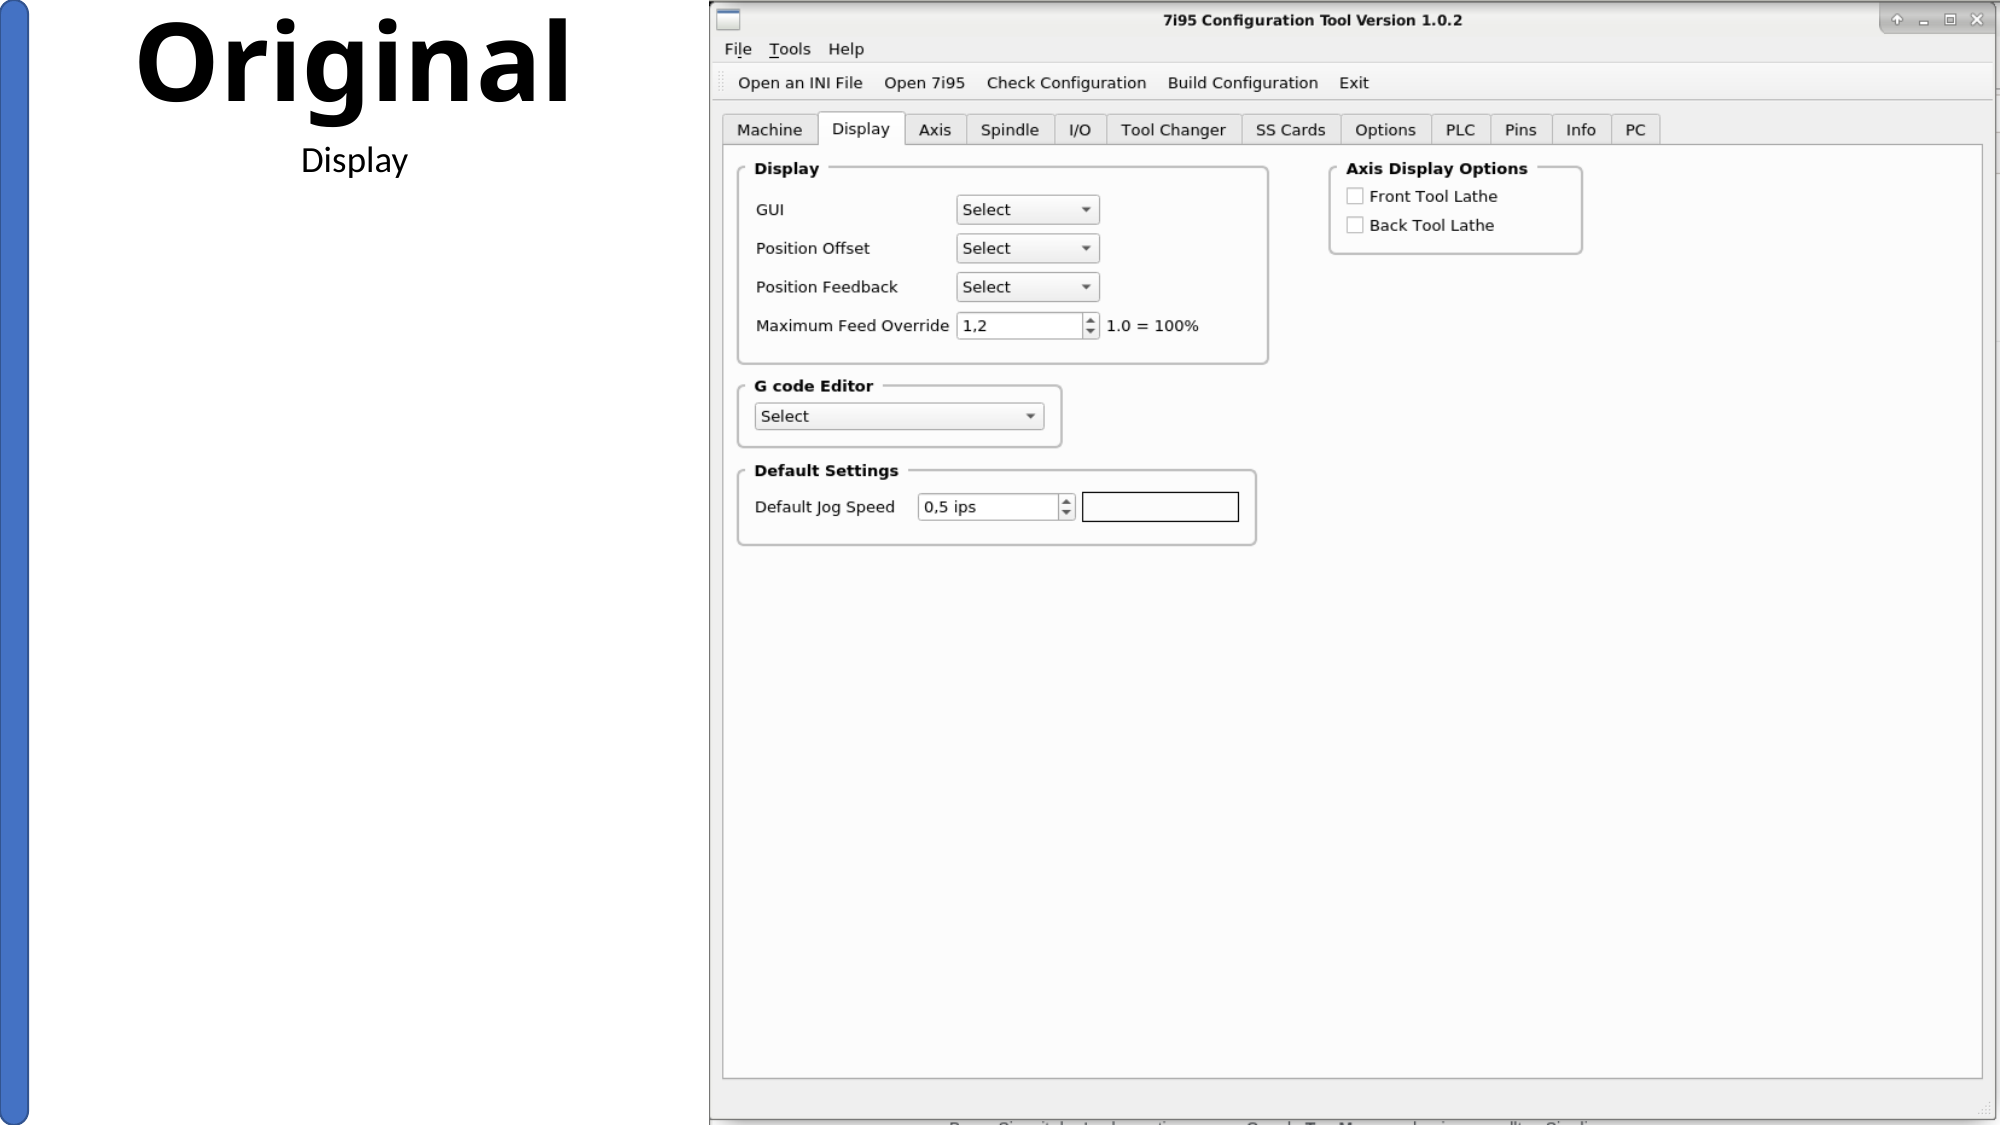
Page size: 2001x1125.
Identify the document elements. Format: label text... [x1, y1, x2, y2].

text_box [0, 0, 30, 1125]
picture [709, 0, 2000, 1125]
subtitle Display [30, 132, 709, 189]
title Original [22, 0, 709, 132]
